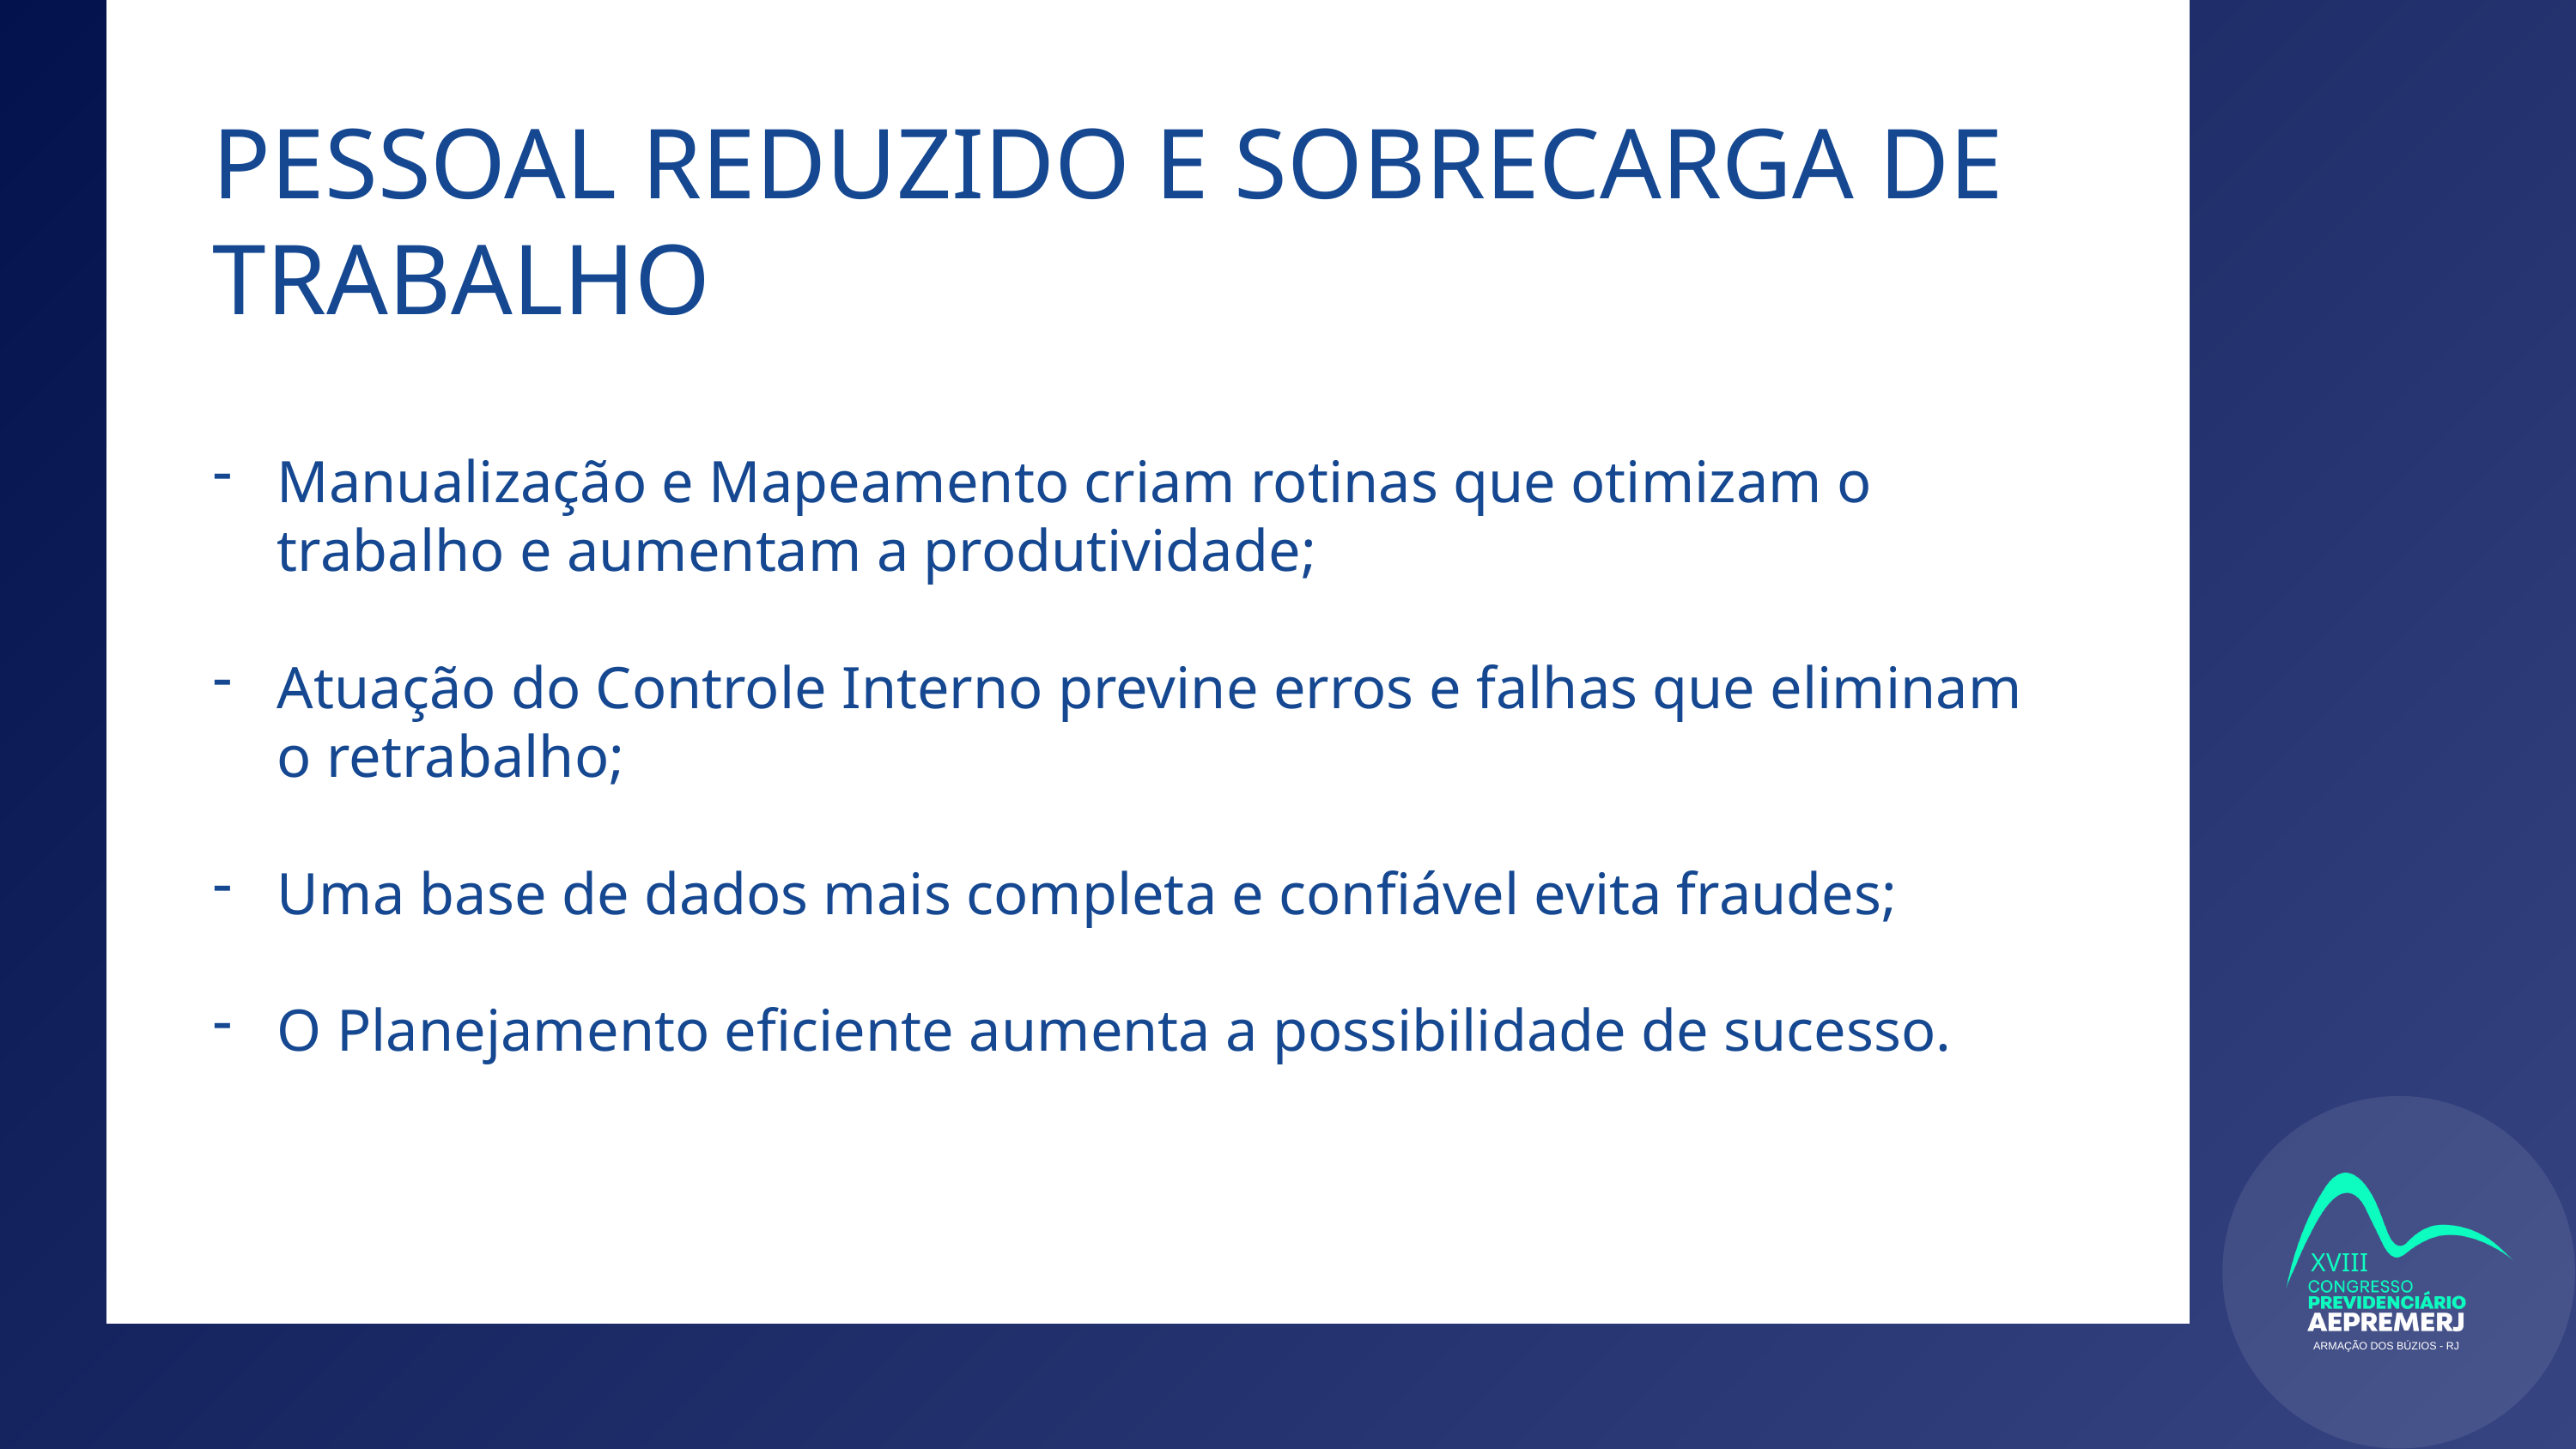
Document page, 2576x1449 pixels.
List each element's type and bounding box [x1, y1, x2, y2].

text_box [106, 0, 2190, 1324]
text_box [2222, 1095, 2576, 1449]
